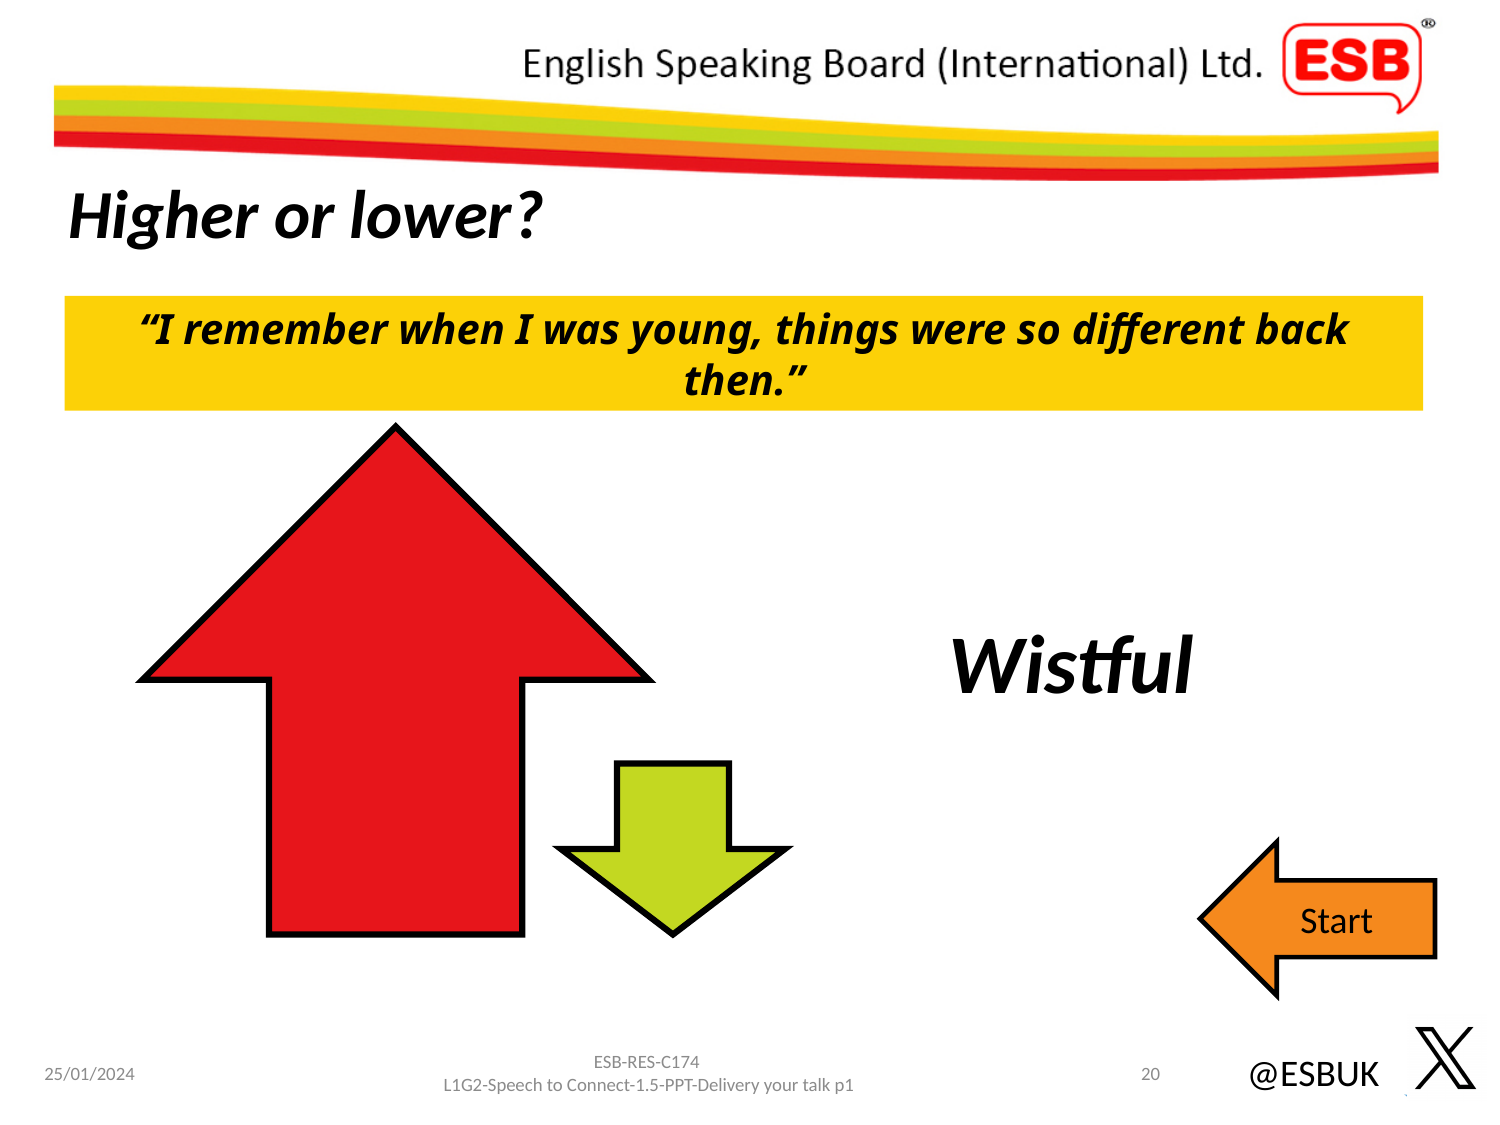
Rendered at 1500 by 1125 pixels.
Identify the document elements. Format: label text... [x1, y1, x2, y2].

slide_number 20 [930, 1042, 1176, 1103]
text_box “I remember when I was young, things were so different back then.” [64, 295, 1424, 411]
text_box Wistful [820, 602, 1323, 718]
picture [1404, 1014, 1487, 1102]
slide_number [29, 1042, 367, 1103]
picture [0, 0, 1500, 189]
text_box Start [1198, 839, 1437, 998]
text_box [557, 762, 788, 936]
footer ESB-RES-C174 L1G2-Speech to Connect-1.5-PPT-Delivery your talk p1 [395, 1042, 902, 1103]
text_box [140, 425, 652, 936]
title Higher or lower? [53, 168, 1347, 264]
